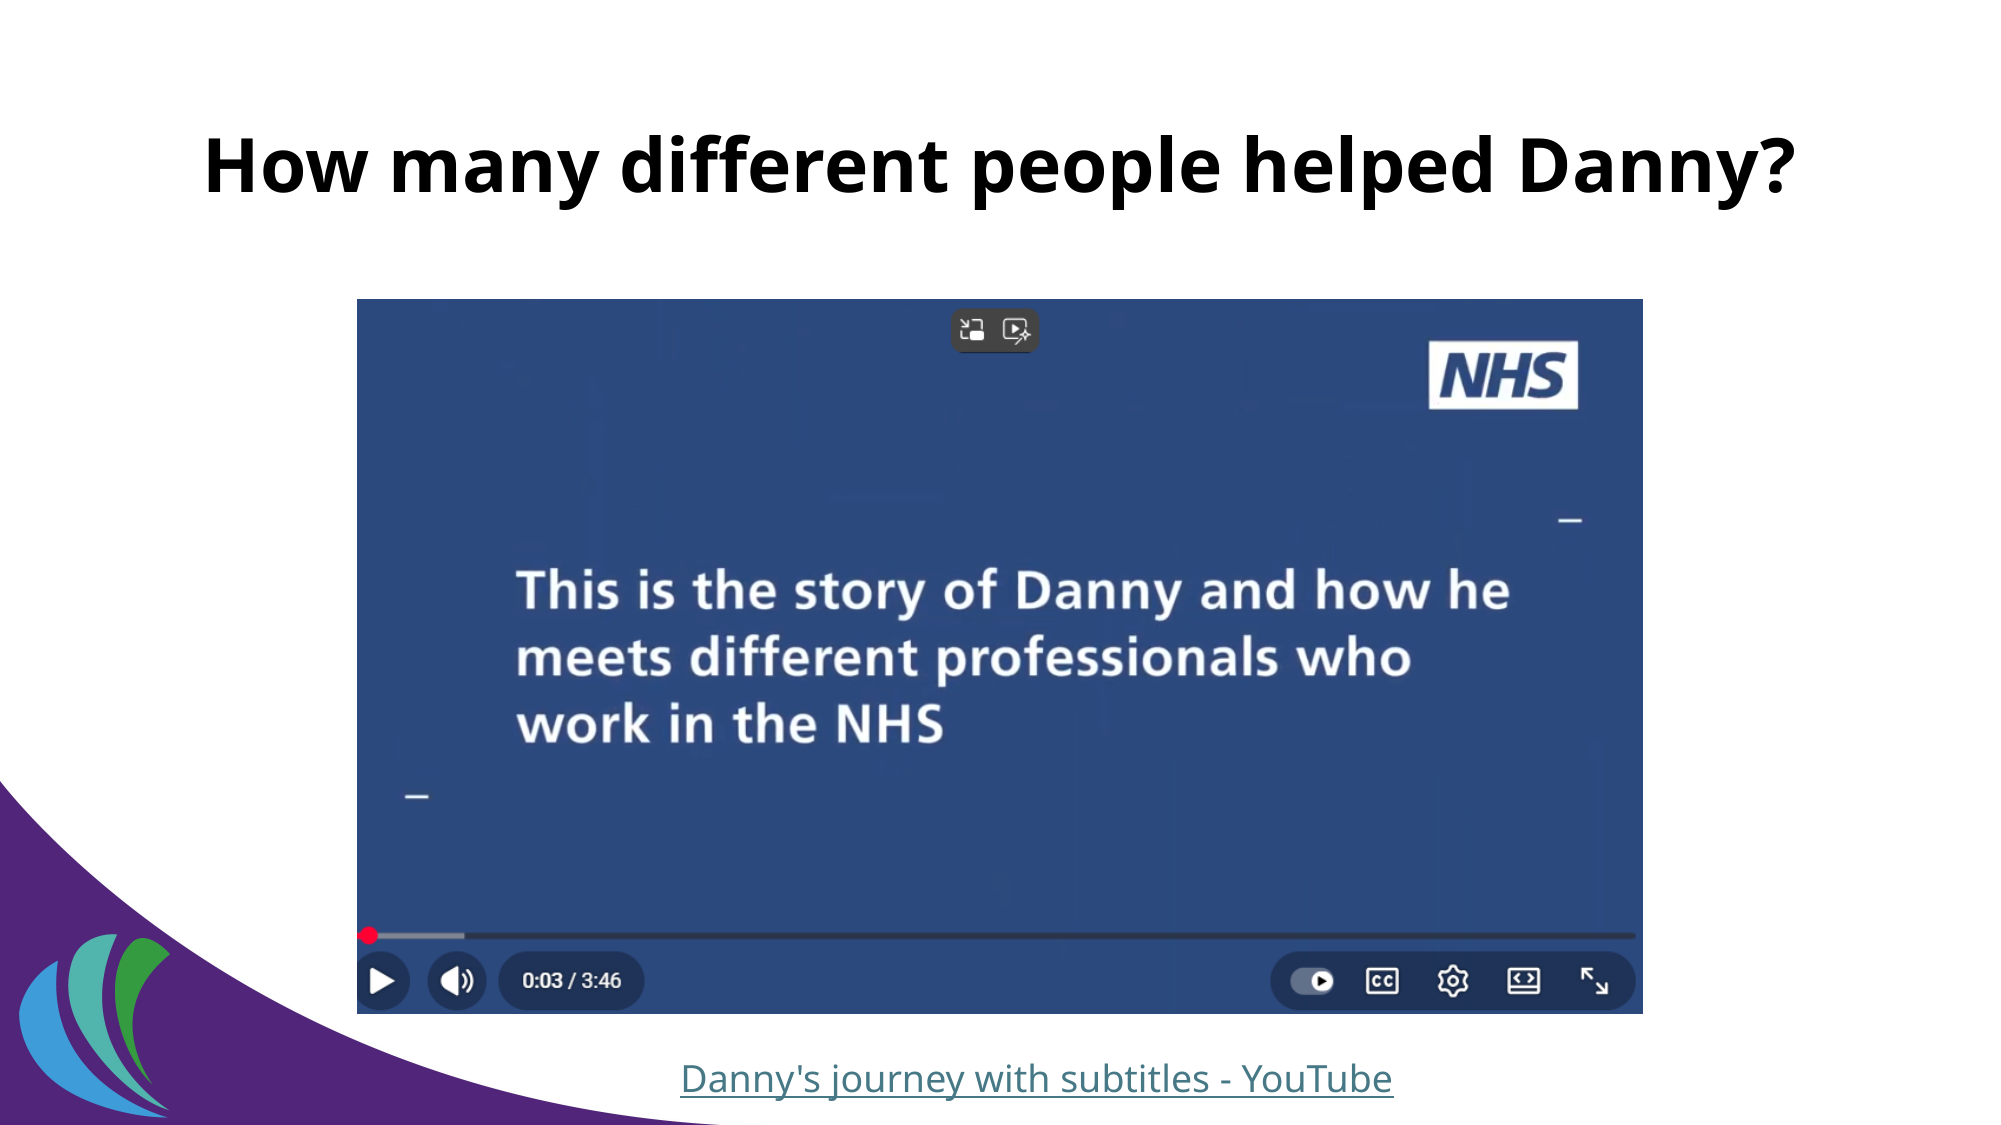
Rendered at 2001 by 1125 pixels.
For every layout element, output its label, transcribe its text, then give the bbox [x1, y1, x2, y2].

picture [0, 1, 2000, 1125]
title How many different people helped Danny? [137, 59, 1863, 278]
text_box Danny's journey with subtitles - YouTube [665, 1047, 1666, 1114]
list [356, 298, 1644, 1014]
